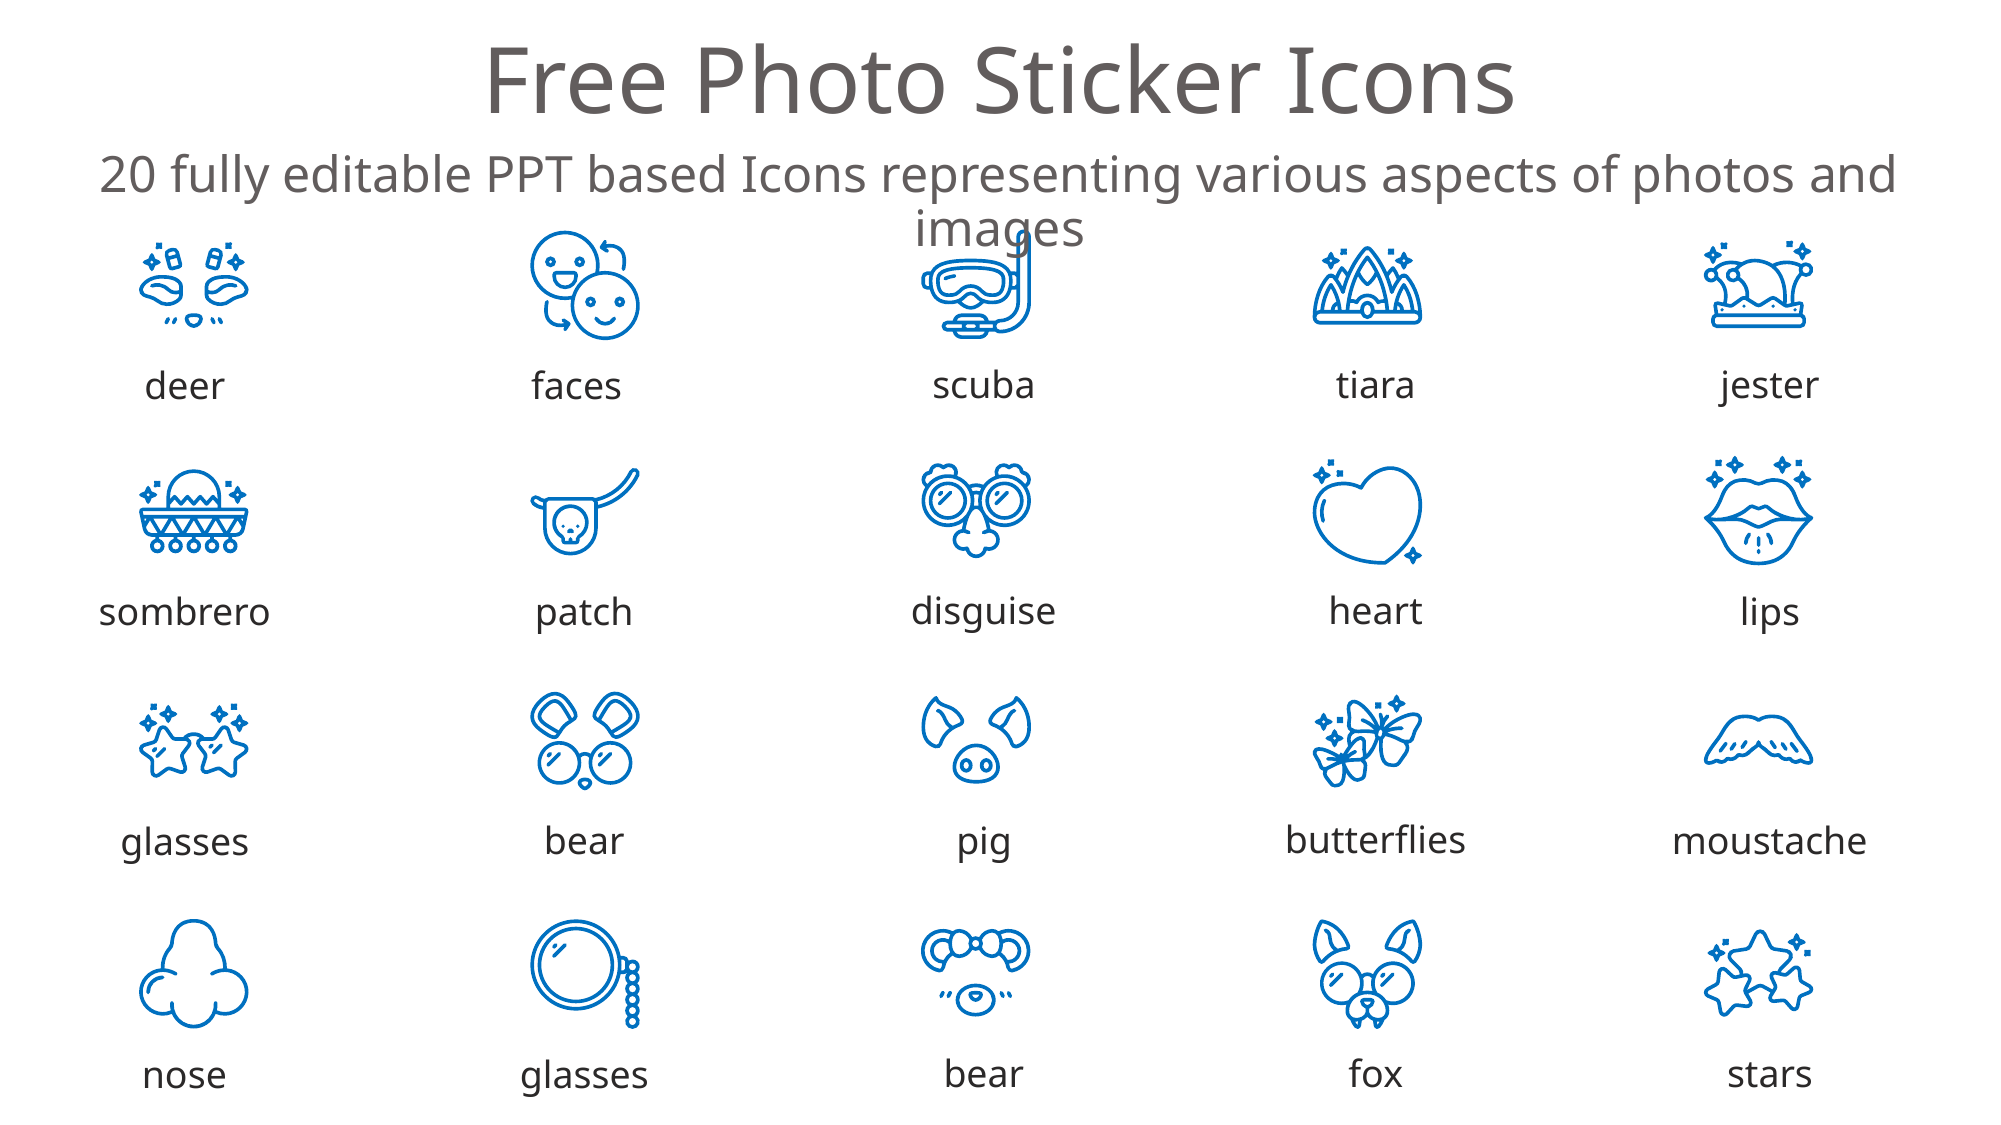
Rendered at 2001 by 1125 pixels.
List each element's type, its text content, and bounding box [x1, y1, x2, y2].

subtitle 20 fully editable PPT based Icons representing various aspects of photos and images [51, 141, 1949, 216]
title Free Photo Sticker Icons [51, 26, 1949, 141]
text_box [50, 229, 1919, 1108]
